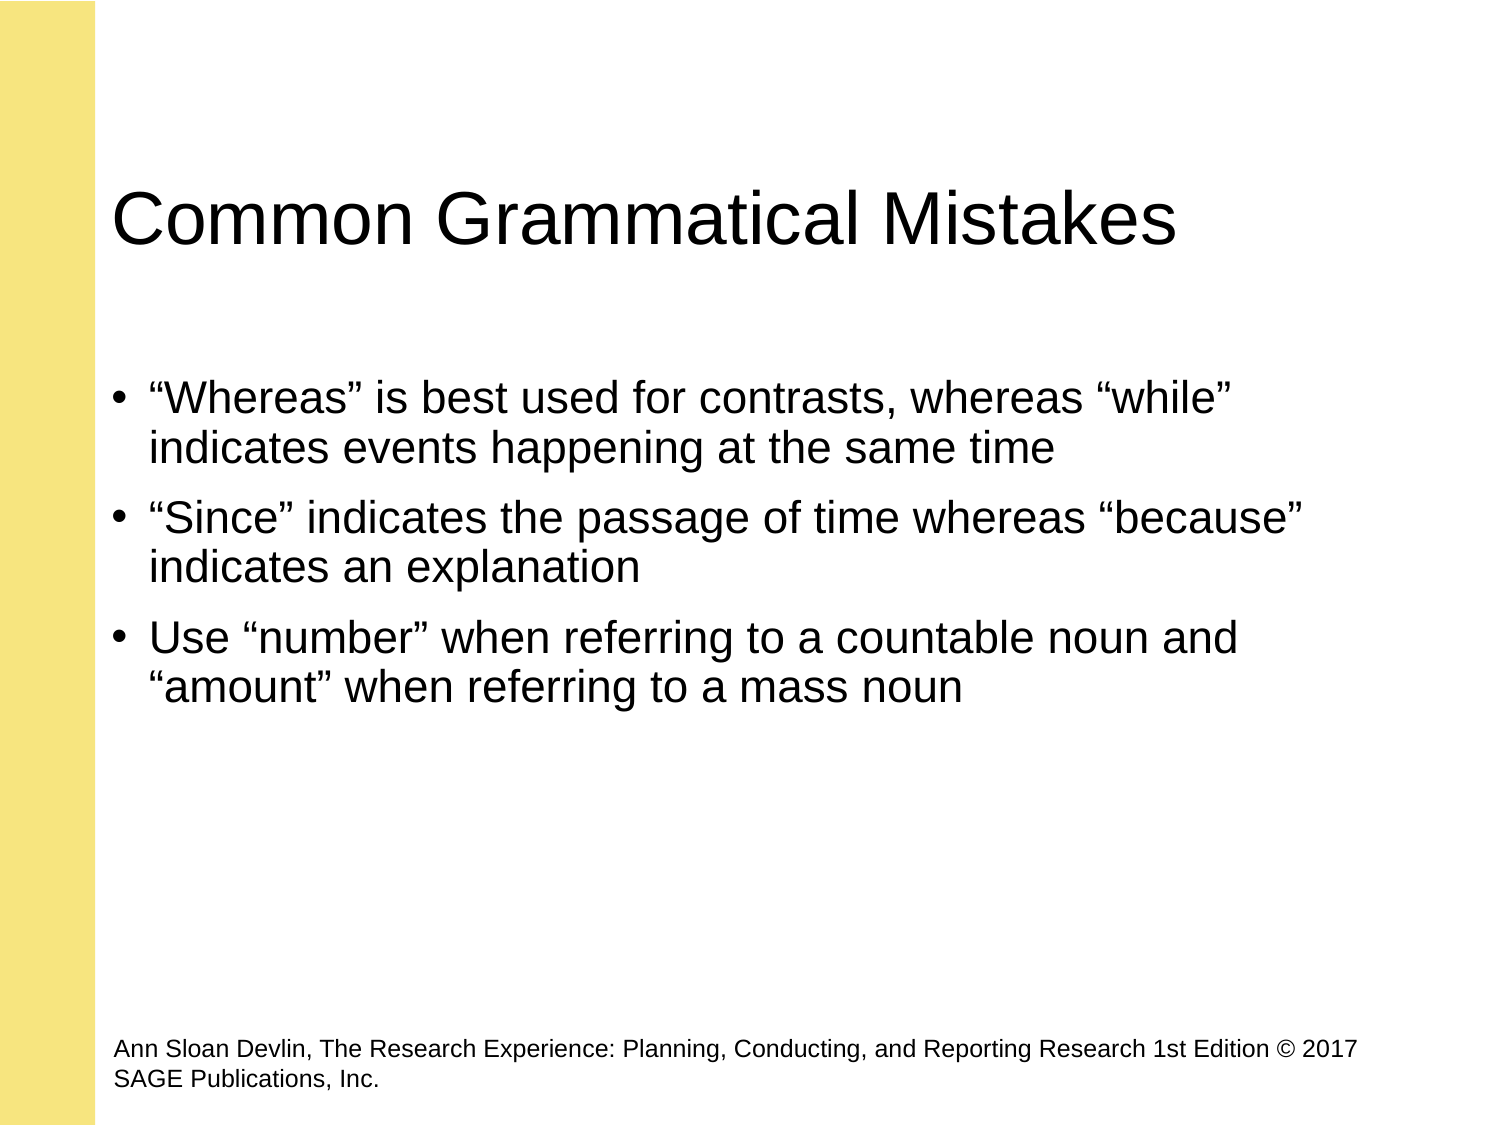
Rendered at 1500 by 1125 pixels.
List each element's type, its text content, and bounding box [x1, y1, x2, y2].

list “Whereas” is best used for contrasts, whereas “while” indicates events happening at the same time “Since” indicates the passage of time whereas “because” indicates an explanation Use “number” when referring to a countable noun and “amount” when referring to a mass noun [96, 366, 1433, 760]
title Common Grammatical Mistakes [96, 156, 1209, 284]
picture [0, 1, 96, 1125]
